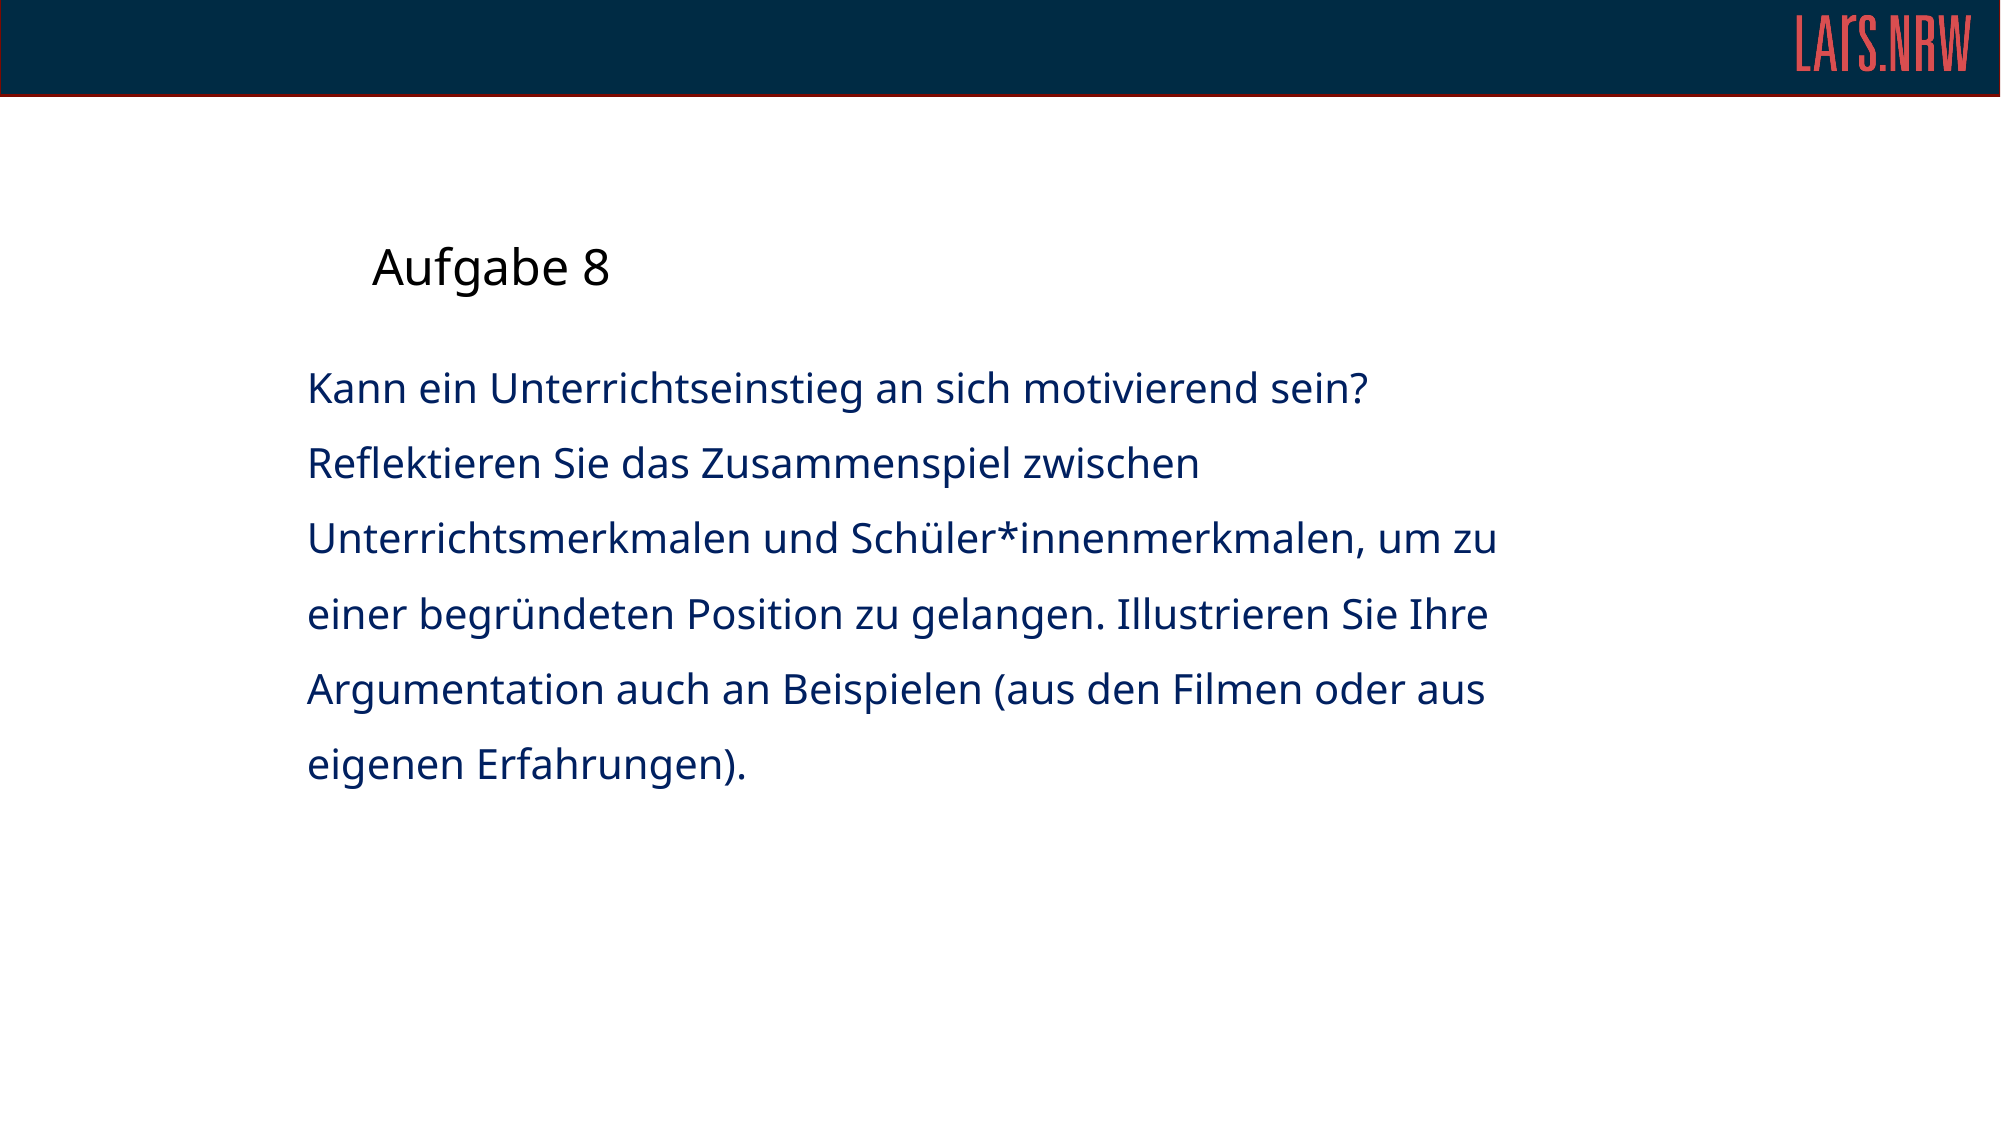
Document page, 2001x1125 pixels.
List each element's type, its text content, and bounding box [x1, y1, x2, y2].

list Kann ein Unterrichtseinstieg an sich motivierend sein? Reflektieren Sie das Zusammenspiel zwischen Unterrichtsmerkmalen und Schüler*innenmerkmalen, um zu einer begründeten Position zu gelangen. Illustrieren Sie Ihre Argumentation auch an Beispielen (aus den Filmen oder aus eigenen Erfahrungen). [291, 329, 1588, 834]
picture [1779, 3, 1977, 86]
title Aufgabe 8 [357, 208, 985, 330]
